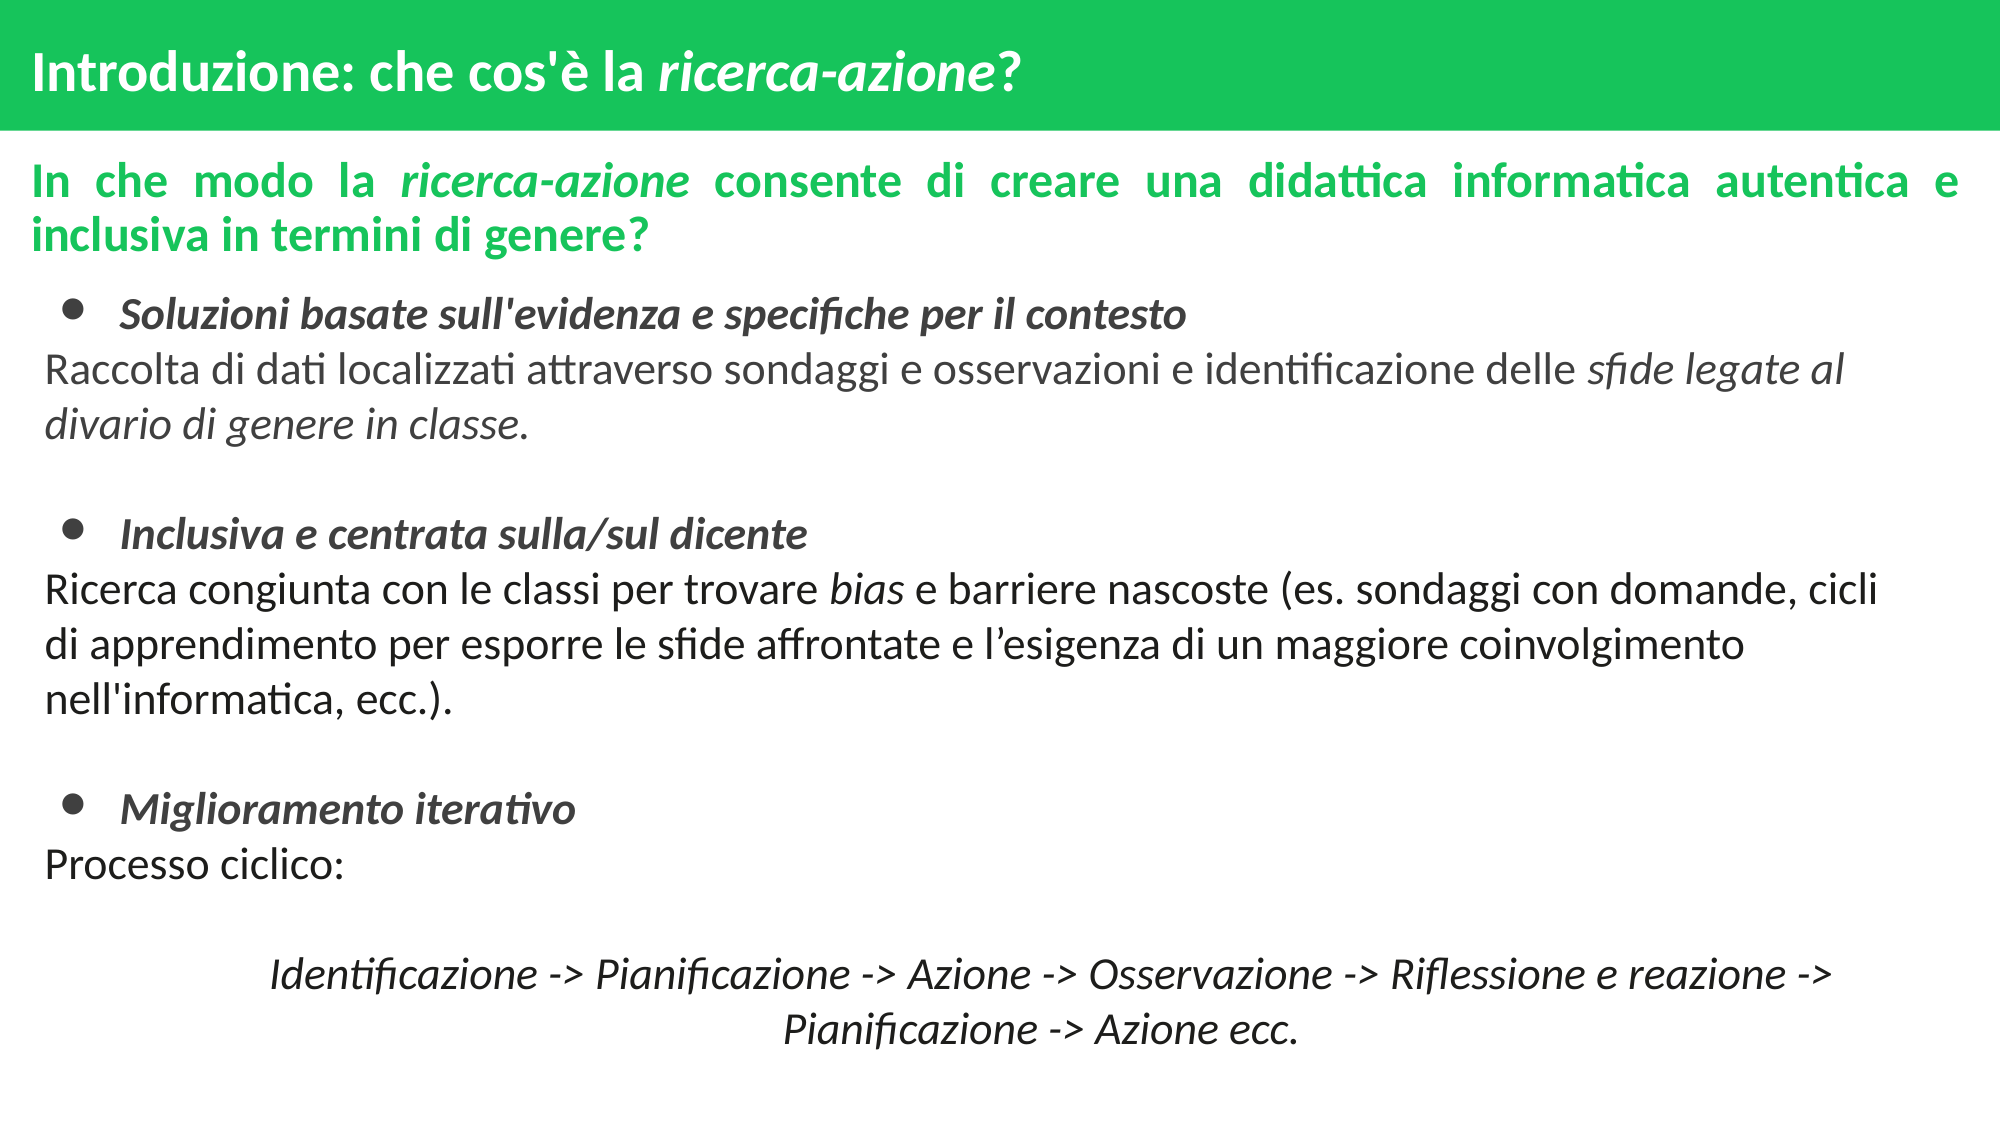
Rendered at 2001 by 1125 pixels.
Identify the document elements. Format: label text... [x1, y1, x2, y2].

title Introduzione: che cos'è la ricerca-azione? [16, 13, 1976, 130]
text_box Soluzioni basate sull'evidenza e specifiche per il contesto Raccolta di dati localizzati attraverso sondaggi e osservazioni e identificazione delle sfide legate al divario di genere in classe. Inclusiva e centrata sulla/sul dicente Ricerca congiunta con le classi per trovare bias e barriere nascoste (es. sondaggi con domande, cicli di apprendimento per esporre le sfide affrontate e l’esigenza di un maggiore coinvolgimento nell'informatica, ecc.). Miglioramento iterativo Processo ciclico: Identificazione -> Pianificazione -> Azione -> Osservazione -> Riflessione e reazione -> Pianificazione -> Azione ecc. [29, 286, 1914, 1125]
list In che modo la ricerca-azione consente di creare una didattica informatica autentica e inclusiva in termini di genere? [16, 130, 1976, 286]
